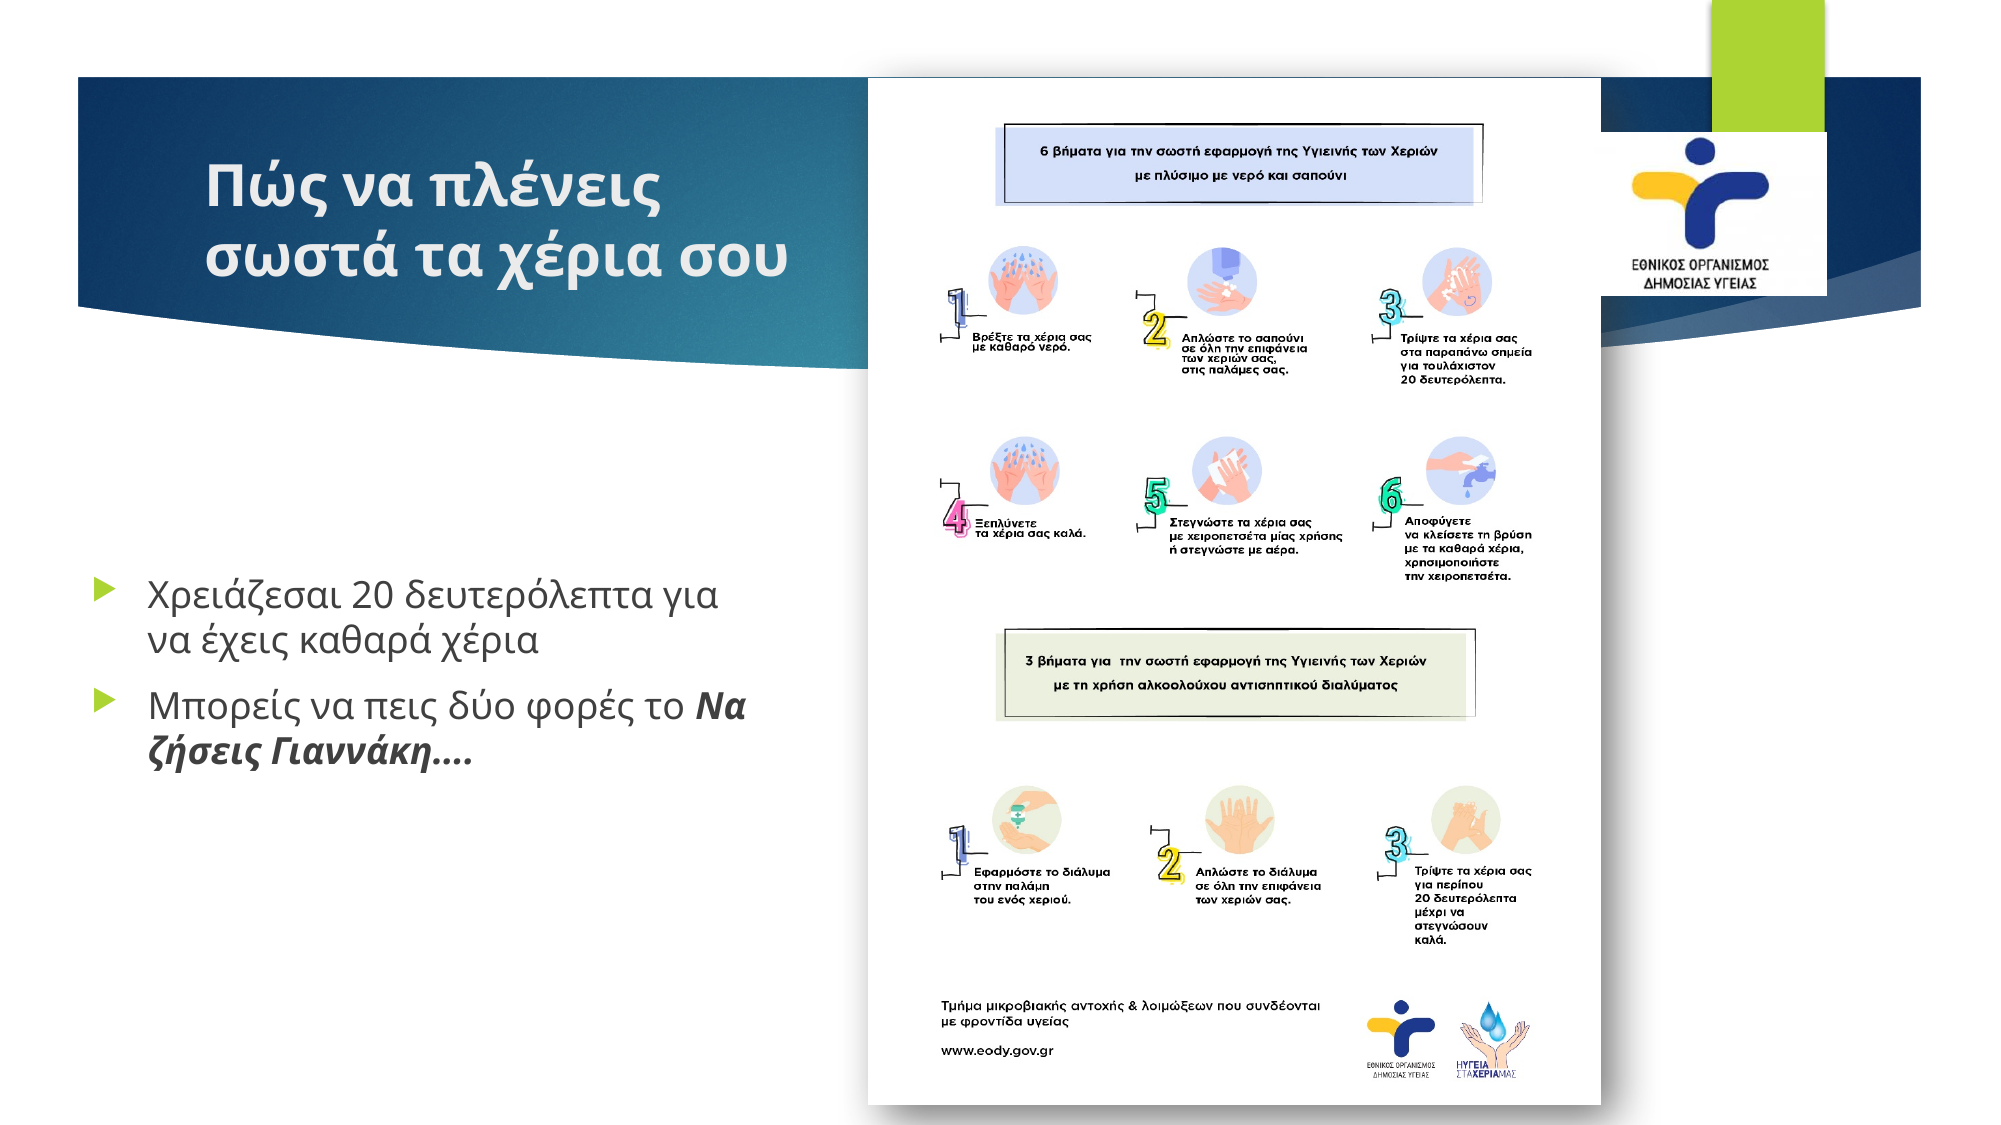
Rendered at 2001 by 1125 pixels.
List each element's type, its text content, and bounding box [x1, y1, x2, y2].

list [867, 77, 1601, 1105]
picture [1571, 131, 1827, 296]
title Πώς να πλένεις σωστά τα χέρια σου [189, 159, 850, 276]
text_box Χρειάζεσαι 20 δευτερόλεπτα για να έχεις καθαρά χέρια Μπορείς να πεις δύο φορές το Να ζήσεις Γιαννάκη…. [76, 497, 780, 1058]
